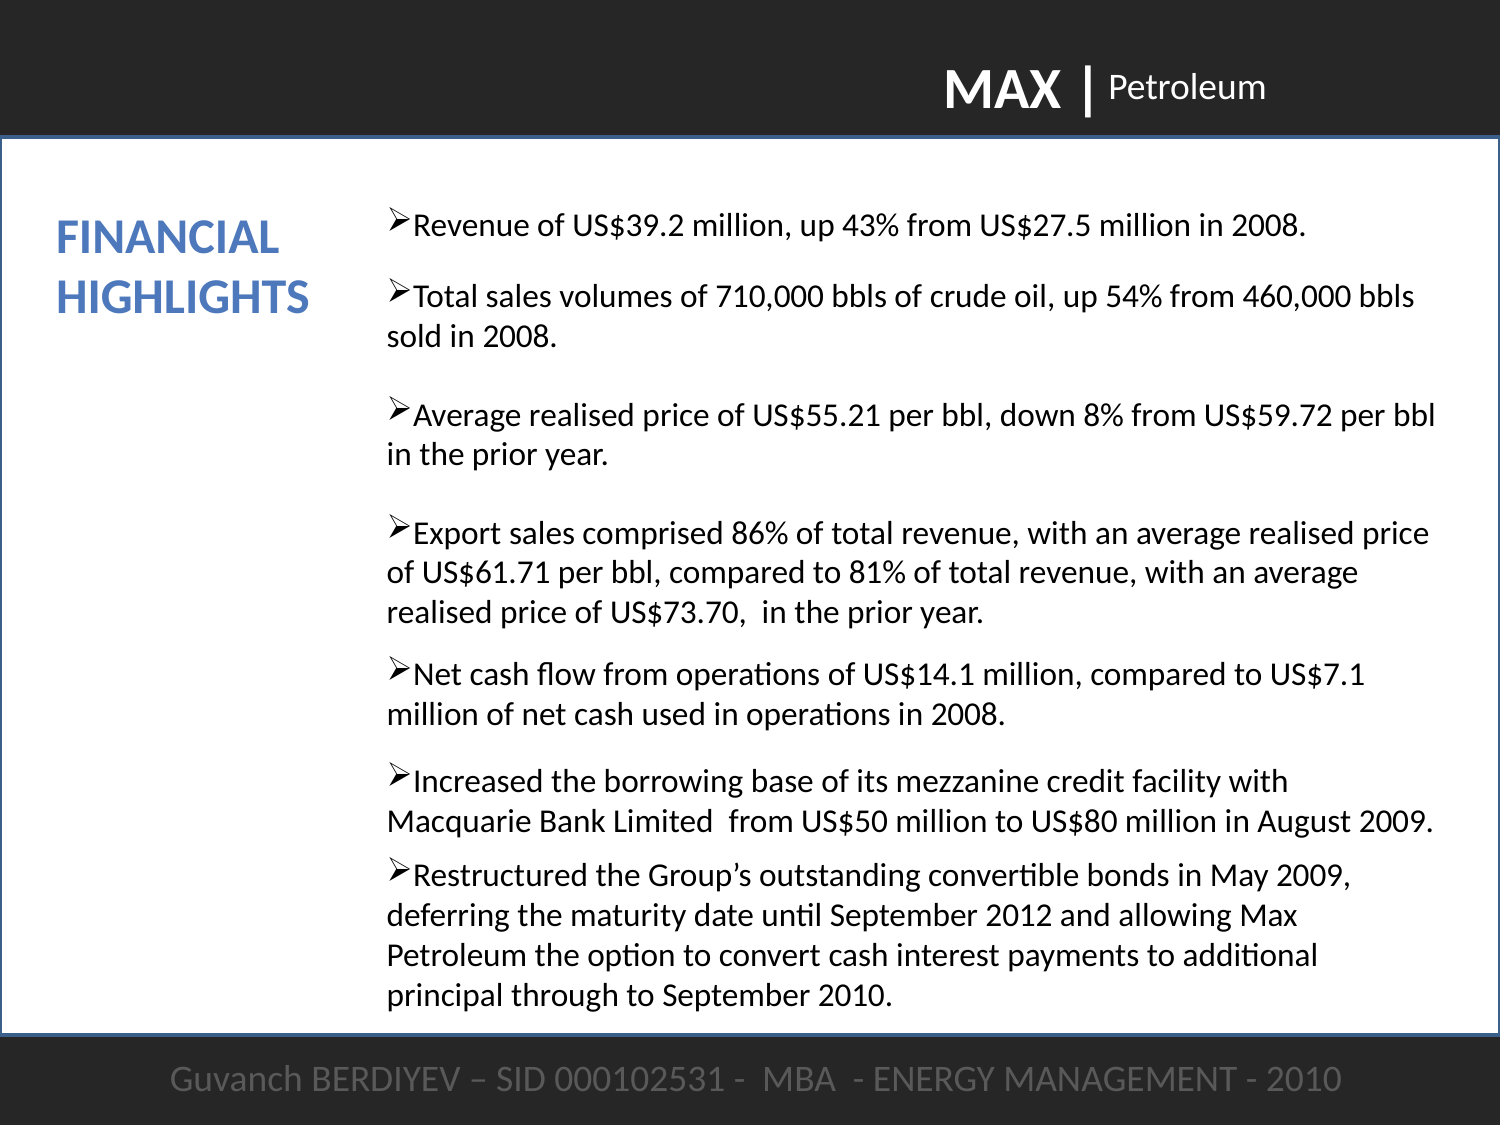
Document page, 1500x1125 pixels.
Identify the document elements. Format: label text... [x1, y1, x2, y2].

text_box Export sales comprised 86% of total revenue, with an average realised price of US$61.71 per bbl, compared to 81% of total revenue, with an average realised price of US$73.70, in the prior year. [371, 503, 1456, 638]
text_box Revenue of US$39.2 million, up 43% from US$27.5 million in 2008. [371, 196, 1456, 251]
text_box Guvanch BERDIYEV – SID 000102531 - MBA - ENERGY MANAGEMENT - 2010 [155, 1046, 1358, 1107]
text_box G [0, 135, 1500, 1037]
text_box Total sales volumes of 710,000 bbls of crude oil, up 54% from 460,000 bbls sold in 2008. [371, 267, 1456, 362]
text_box Average realised price of US$55.21 per bbl, down 8% from US$59.72 per bbl in the prior year. [371, 385, 1456, 480]
text_box Petroleum [1093, 54, 1283, 115]
text_box Restructured the Group’s outstanding convertible bonds in May 2009, deferring the maturity date until September 2012 and allowing Max Petroleum the option to convert cash interest payments to additional principal through to September 2010. [371, 845, 1456, 1021]
text_box Financial Highlights [41, 196, 337, 331]
text_box Increased the borrowing base of its mezzanine credit facility with Macquarie Bank Limited from US$50 million to US$80 million in August 2009. [371, 751, 1456, 845]
text_box MAX | [928, 42, 1131, 128]
text_box Net cash flow from operations of US$14.1 million, compared to US$7.1 million of net cash used in operations in 2008. [371, 645, 1456, 740]
